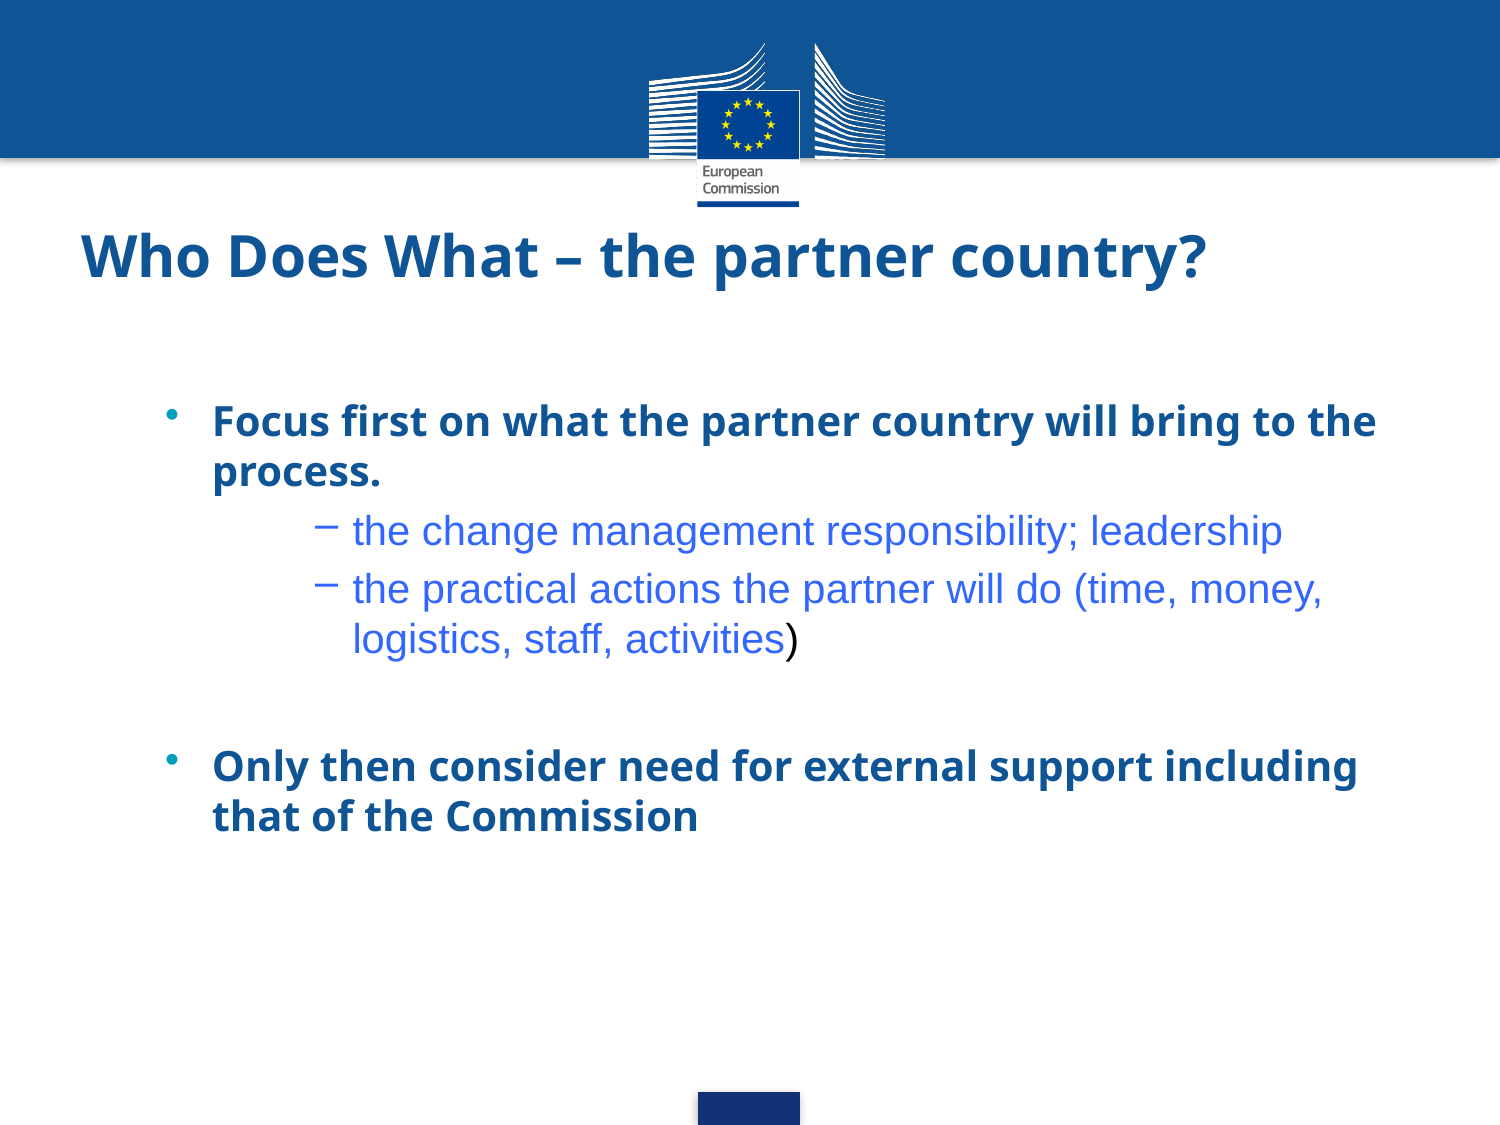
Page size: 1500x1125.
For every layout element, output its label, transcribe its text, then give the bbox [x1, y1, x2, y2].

picture [649, 42, 885, 200]
title Who Does What – the partner country? [50, 200, 1400, 306]
list Focus first on what the partner country will bring to the process. the change management responsibility; leadership the practical actions the partner will do (time, money, logistics, staff, activities) Only then consider need for external support including that of the Commission [75, 387, 1425, 1075]
